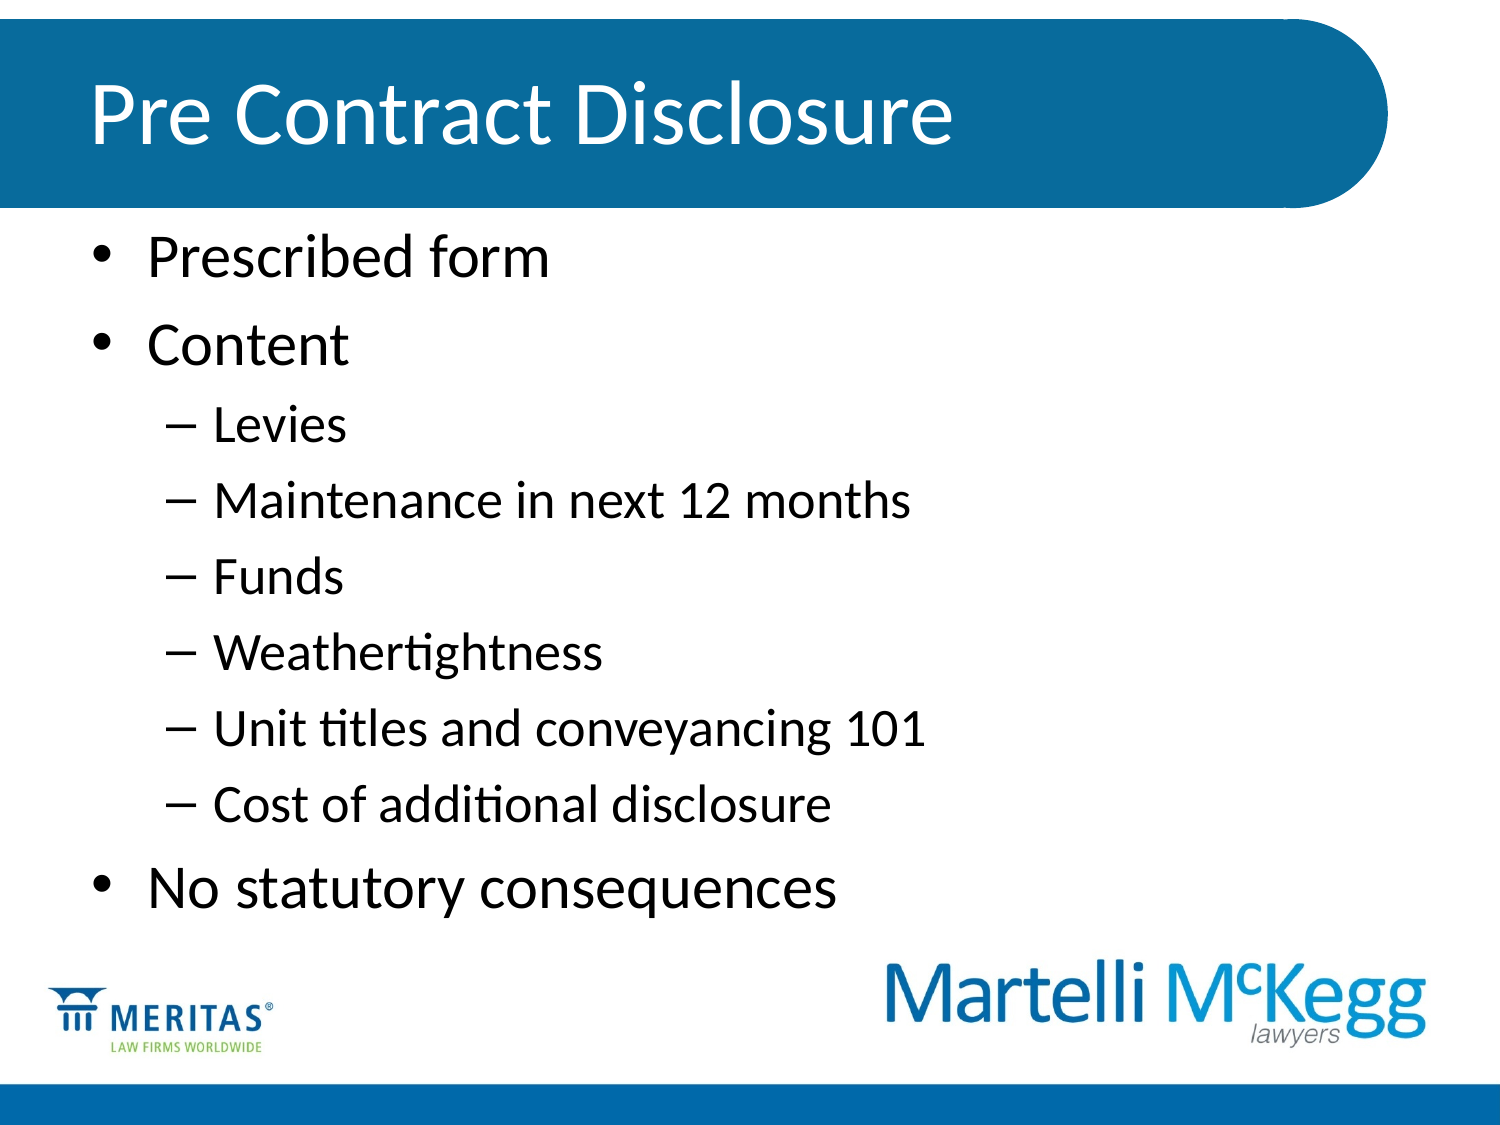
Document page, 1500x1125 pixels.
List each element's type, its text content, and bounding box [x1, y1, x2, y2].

picture [0, 0, 1500, 1125]
list Prescribed form Content Levies Maintenance in next 12 months Funds Weathertightness Unit titles and conveyancing 101 Cost of additional disclosure No statutory consequences [76, 208, 1427, 951]
title Pre Contract Disclosure [75, 45, 1425, 233]
